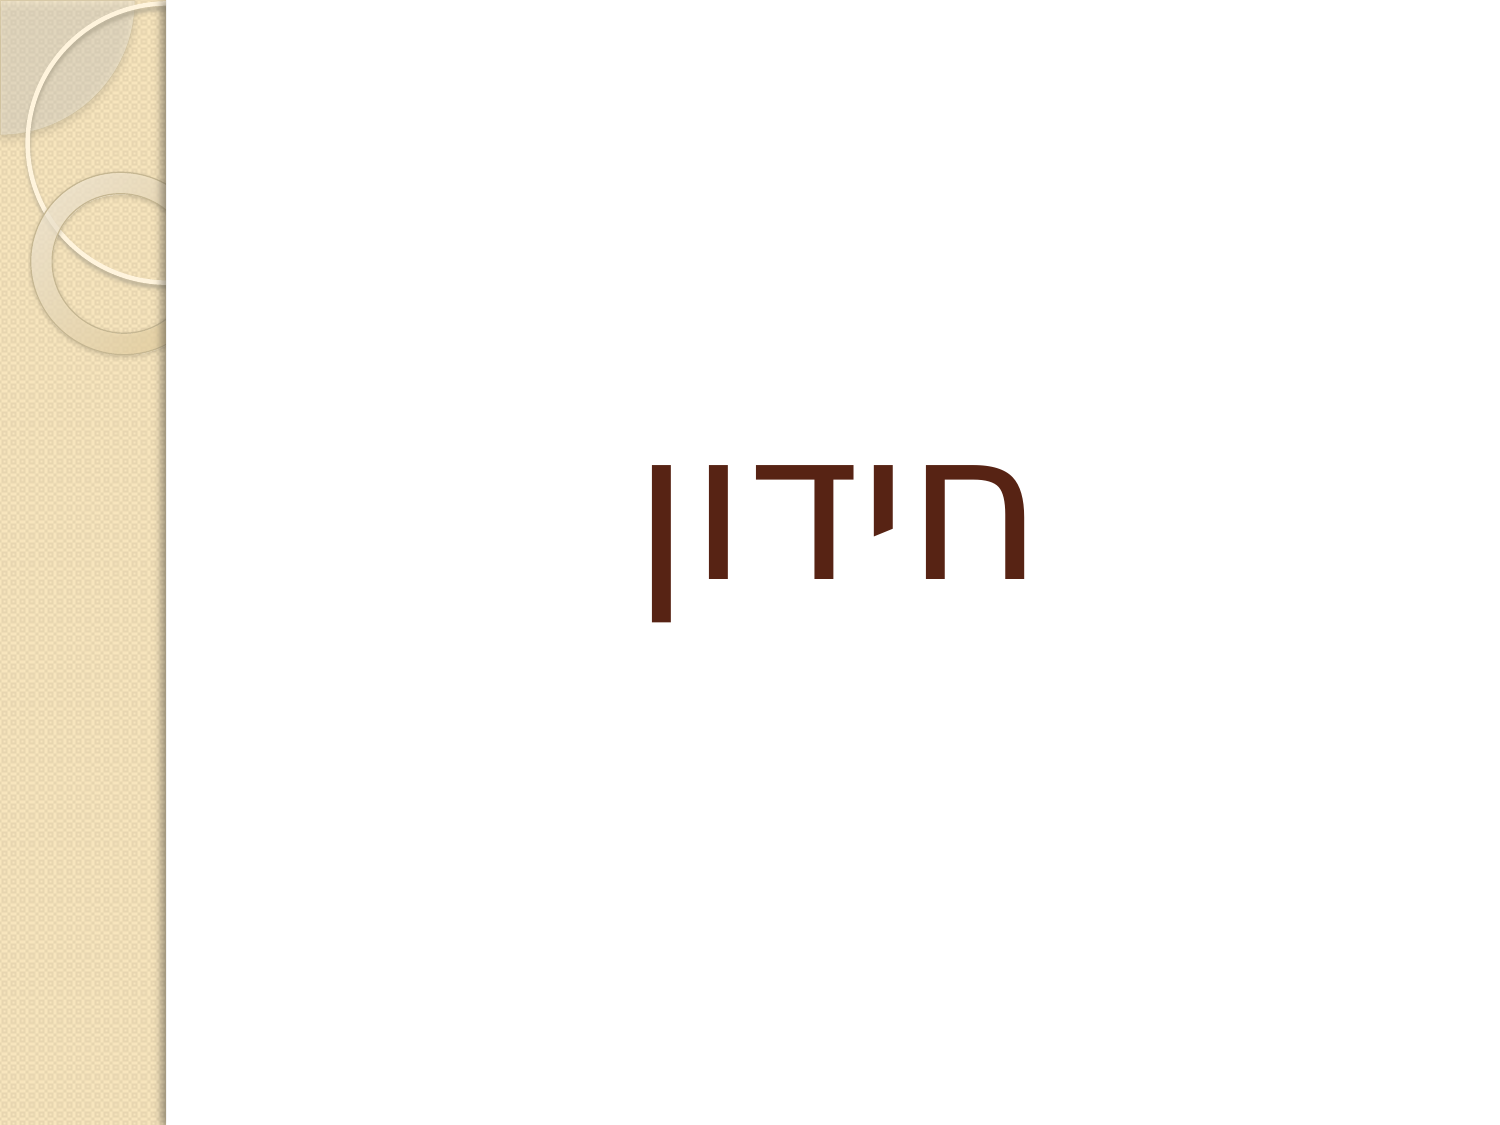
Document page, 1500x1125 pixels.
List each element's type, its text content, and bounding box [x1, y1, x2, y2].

title חידון [218, 302, 1459, 691]
